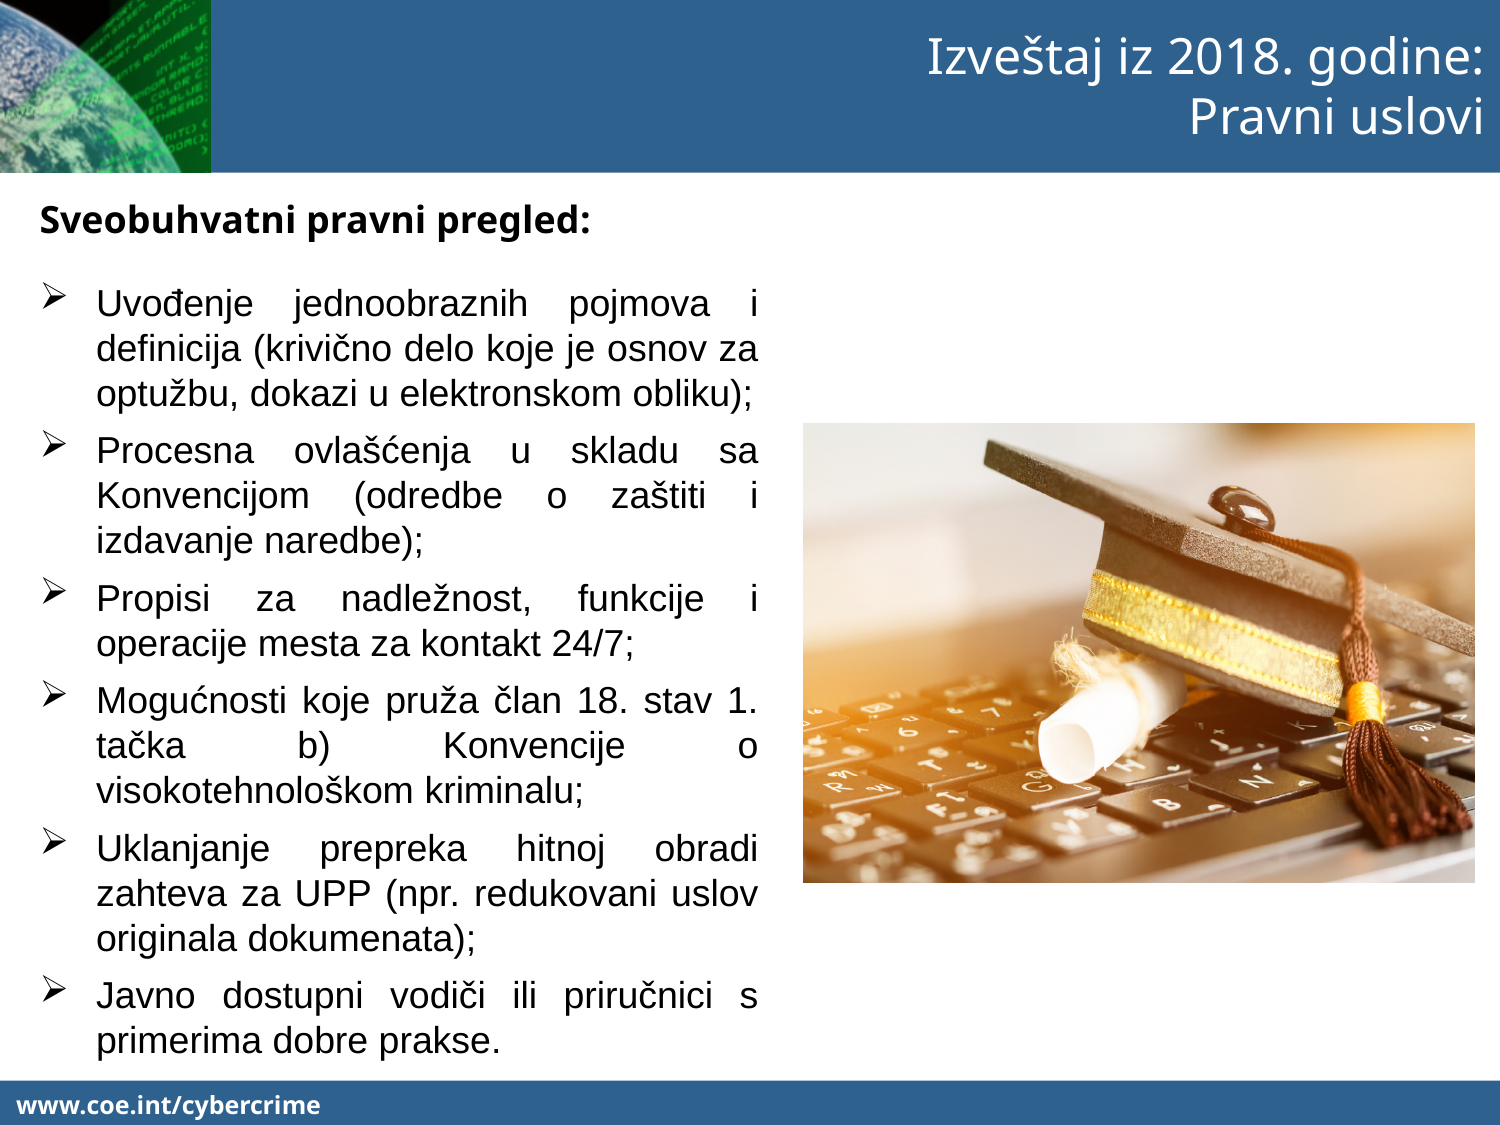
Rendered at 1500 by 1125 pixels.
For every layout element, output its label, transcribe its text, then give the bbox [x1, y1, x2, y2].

text_box www.coe.int/cybercrime [1, 1082, 1500, 1125]
text_box Sveobuhvatni pravni pregled: Uvođenje jednoobraznih pojmova i definicija (krivično delo koje je osnov za optužbu, dokazi u elektronskom obliku); Procesna ovlašćenja u skladu sa Konvencijom (odredbe o zaštiti i izdavanje naredbe); Propisi za nadležnost, funkcije i operacije mesta za kontakt 24/7; Mogućnosti koje pruža član 18. stav 1. tačka b) Konvencije o visokotehnološkom kriminalu; Uklanjanje prepreka hitnoj obradi zahteva za UPP (npr. redukovani uslov originala dokumenata); Javno dostupni vodiči ili priručnici s primerima dobre prakse. [24, 188, 774, 1069]
text_box Izveštaj iz 2018. godine: Pravni uslovi [214, 0, 1500, 175]
picture [0, 0, 212, 173]
text_box [0, 1079, 1500, 1125]
picture [803, 423, 1476, 884]
